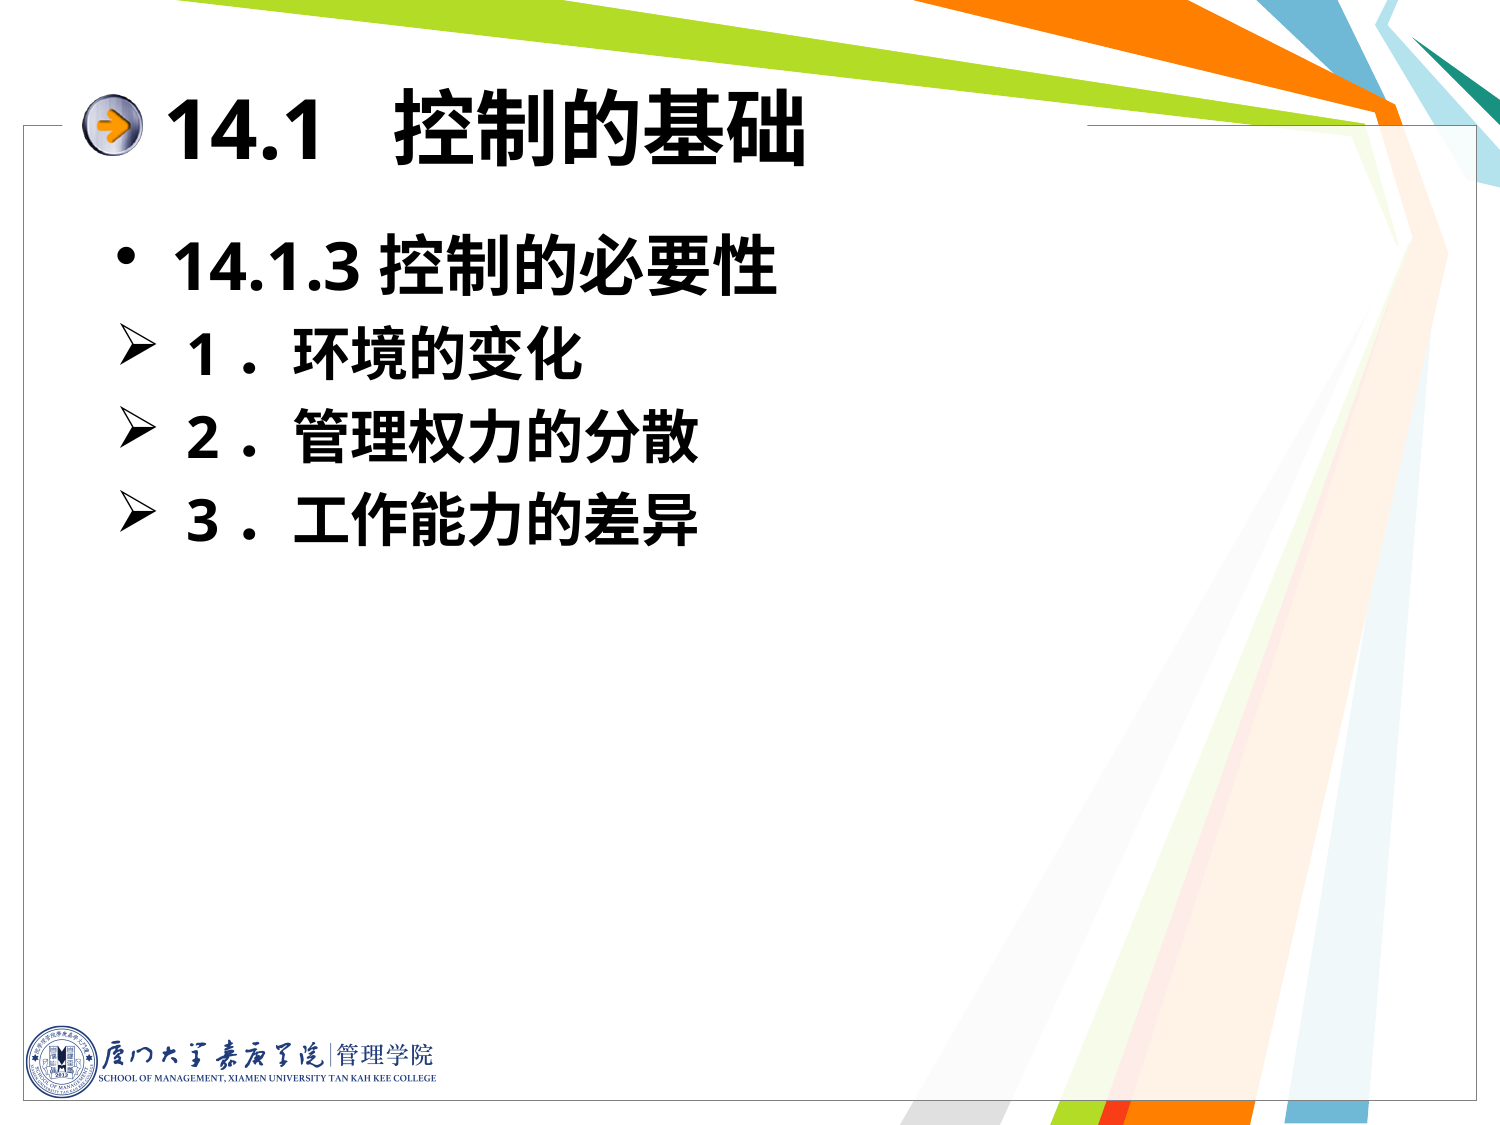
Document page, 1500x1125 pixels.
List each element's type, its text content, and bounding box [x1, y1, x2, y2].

picture [24, 1024, 438, 1100]
title 14.1 控制的基础 [148, 32, 1182, 212]
picture [82, 94, 143, 156]
list 14.1.3控制的必要性 1．环境的变化 2．管理权力的分散 3．工作能力的差异 [100, 212, 1425, 1038]
